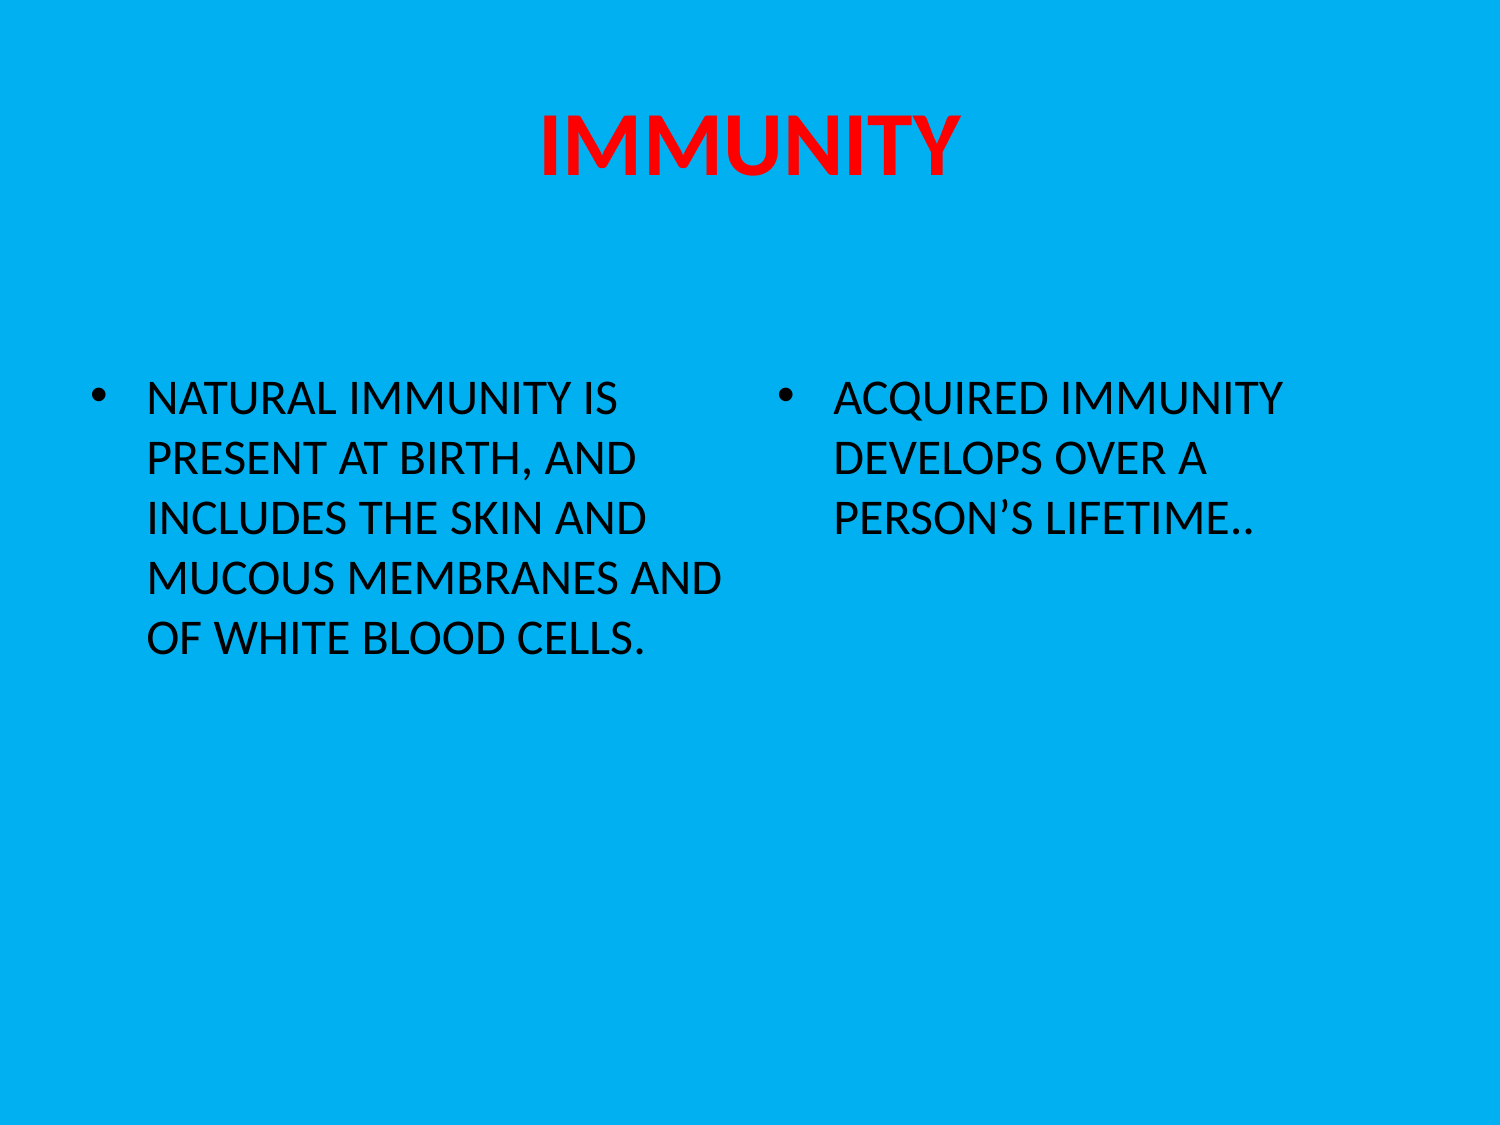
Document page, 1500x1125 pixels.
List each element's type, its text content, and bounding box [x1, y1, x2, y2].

list ACQUIRED IMMUNITY DEVELOPS OVER A PERSON’S LIFETIME.. [761, 356, 1425, 1005]
title IMMUNITY [75, 45, 1425, 233]
list NATURAL IMMUNITY IS PRESENT AT BIRTH, AND INCLUDES THE SKIN AND MUCOUS MEMBRANES AND OF WHITE BLOOD CELLS. [75, 356, 738, 1005]
